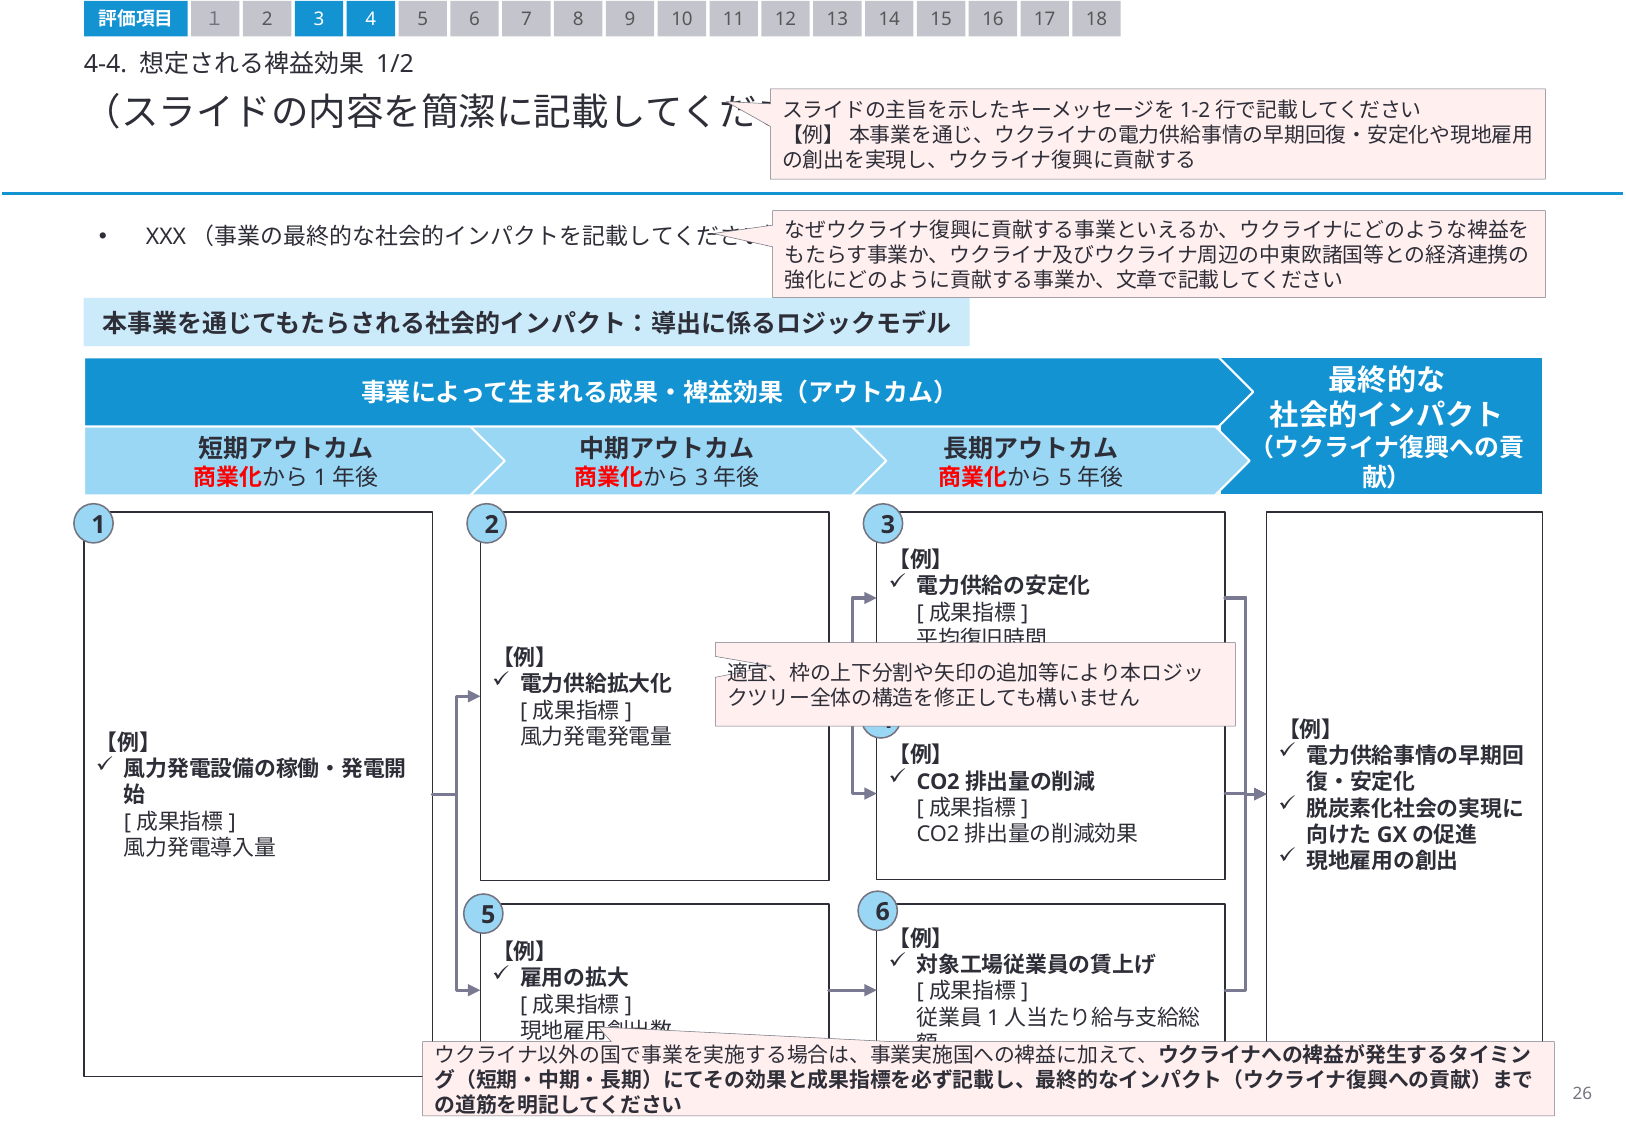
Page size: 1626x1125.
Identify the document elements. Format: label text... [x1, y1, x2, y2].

text_box 短期アウトカム 商業化から1年後 [83, 428, 506, 497]
text_box 【例】 対象工場従業員の賃上げ [成果指標] 従業員1人当たり給与支給総額 [876, 903, 1226, 1040]
text_box 長期アウトカム 商業化から5年後 [853, 428, 1251, 497]
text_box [1224, 795, 1267, 991]
text_box 最終的な 社会的インパクト （ウクライナ復興への貢献） [1219, 357, 1543, 496]
text_box 【例】 CO2排出量の削減 [成果指標] CO2排出量の削減効果 [876, 727, 1224, 881]
text_box ウクライナ以外の国で事業を実施する場合は、事業実施国への裨益に加えて、ウクライナへの裨益が発生するタイミング（短期・中期・長期）にてその効果と成果指標を必ず記載し、最終的なインパクト（ウクライナ復興への貢献）までの道筋を明記してください [421, 1026, 1556, 1117]
text_box スライドの主旨を示したキーメッセージを1-2行で記載してください 【例】 本事業を通じ、ウクライナの電力供給事情の早期回復・安定化や現地雇用の創出を実現し、ウクライナ復興に貢献する [725, 87, 1547, 180]
text_box 【例】 電力供給拡大化 [成果指標] 風力発電発電量 [479, 511, 830, 882]
text_box 中期アウトカム 商業化から3年後 [471, 428, 887, 497]
list （スライドの内容を簡潔に記載してください） [84, 83, 1543, 183]
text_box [828, 695, 877, 794]
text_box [83, 0, 1122, 37]
text_box 4 [877, 727, 900, 739]
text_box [828, 597, 877, 695]
text_box 5 [481, 893, 504, 935]
text_box 【例】 電力供給事情の早期回復・安定化 脱炭素化社会の実現に向けたGXの促進 現地雇用の創出 [1266, 511, 1543, 1040]
text_box 2 [466, 502, 508, 544]
text_box 【例】 雇用の拡大 [成果指標] 現地雇用創出数 [479, 903, 830, 1040]
list 4-4. 想定される裨益効果 1/2 [84, 40, 1543, 82]
text_box 【例】 風力発電設備の稼働・発電開始 [成果指標] 風力発電導入量 [83, 511, 433, 1077]
text_box 3 [862, 502, 904, 544]
text_box 適宜、枠の上下分割や矢印の追加等により本ロジックツリー全体の構造を修正しても構いません [714, 641, 828, 727]
text_box 本事業を通じてもたらされる社会的インパクト：導出に係るロジックモデル [83, 297, 970, 347]
text_box 事業によって生まれる成果・裨益効果（アウトカム） [83, 356, 1254, 428]
text_box なぜウクライナ復興に貢献する事業といえるか、ウクライナにどのような裨益をもたらす事業か、ウクライナ及びウクライナ周辺の中東欧諸国等との経済連携の強化にどのように貢献する事業か、文章で記載してください [712, 209, 1547, 299]
text_box XXX（事業の最終的な社会的インパクトを記載してください） [83, 213, 771, 297]
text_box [432, 695, 481, 793]
text_box 【例】 電力供給の安定化 [成果指標] 平均復旧時間 [876, 511, 1226, 641]
text_box 6 [857, 890, 899, 932]
text_box 1 [72, 502, 115, 544]
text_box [1224, 597, 1267, 793]
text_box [432, 793, 481, 991]
text_box 適宜、枠の上下分割や矢印の追加等により本ロジックツリー全体の構造を修正しても構いません [877, 641, 1224, 727]
